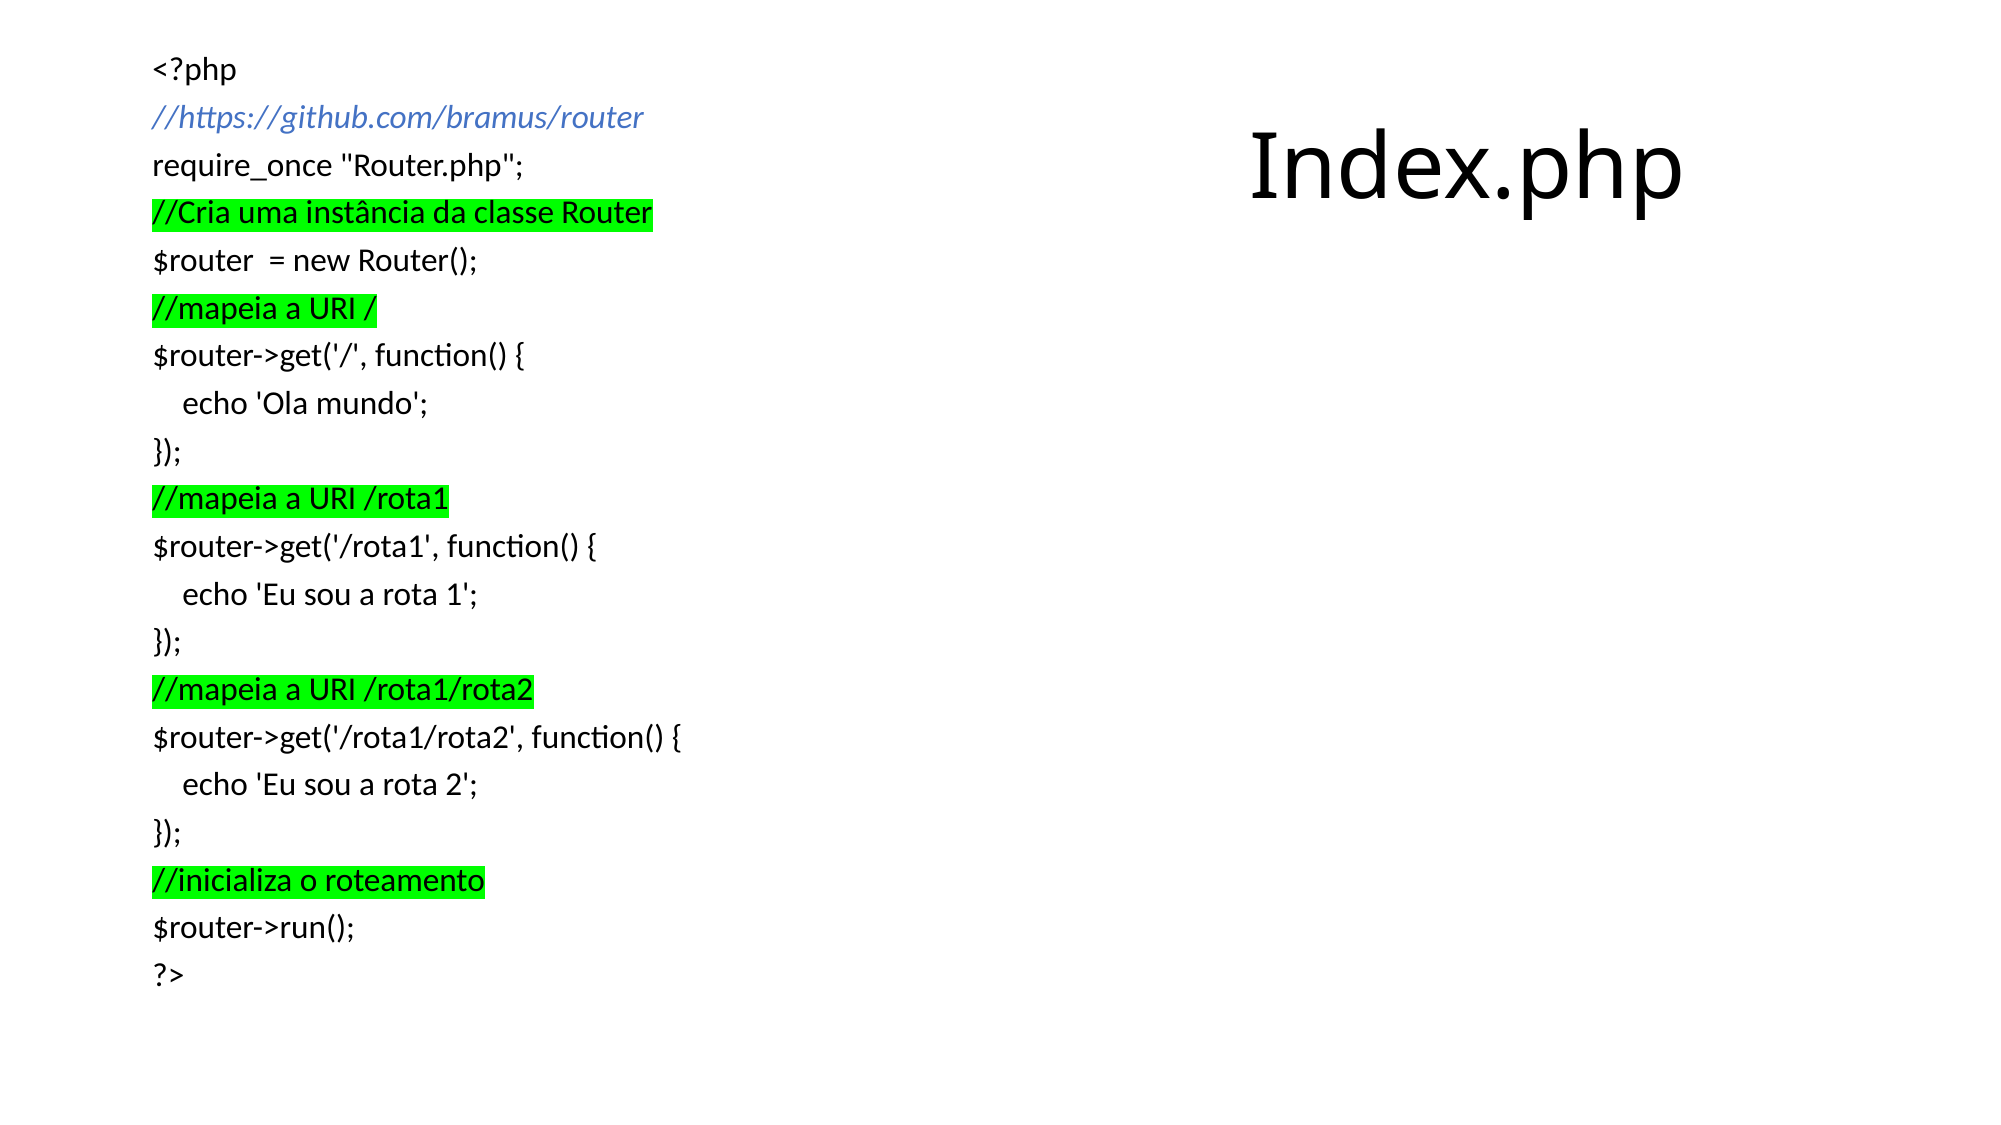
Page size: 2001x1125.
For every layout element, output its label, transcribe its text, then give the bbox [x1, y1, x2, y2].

list <?php //https://github.com/bramus/router require_once "Router.php"; //Cria uma instância da classe Router $router = new Router(); //mapeia a URI / $router->get('/', function() { echo 'Ola mundo'; }); //mapeia a URI /rota1 $router->get('/rota1', function() { echo 'Eu sou a rota 1'; }); //mapeia a URI /rota1/rota2 $router->get('/rota1/rota2', function() { echo 'Eu sou a rota 2'; }); //inicializa o roteamento $router->run(); ?> [137, 44, 1863, 1014]
